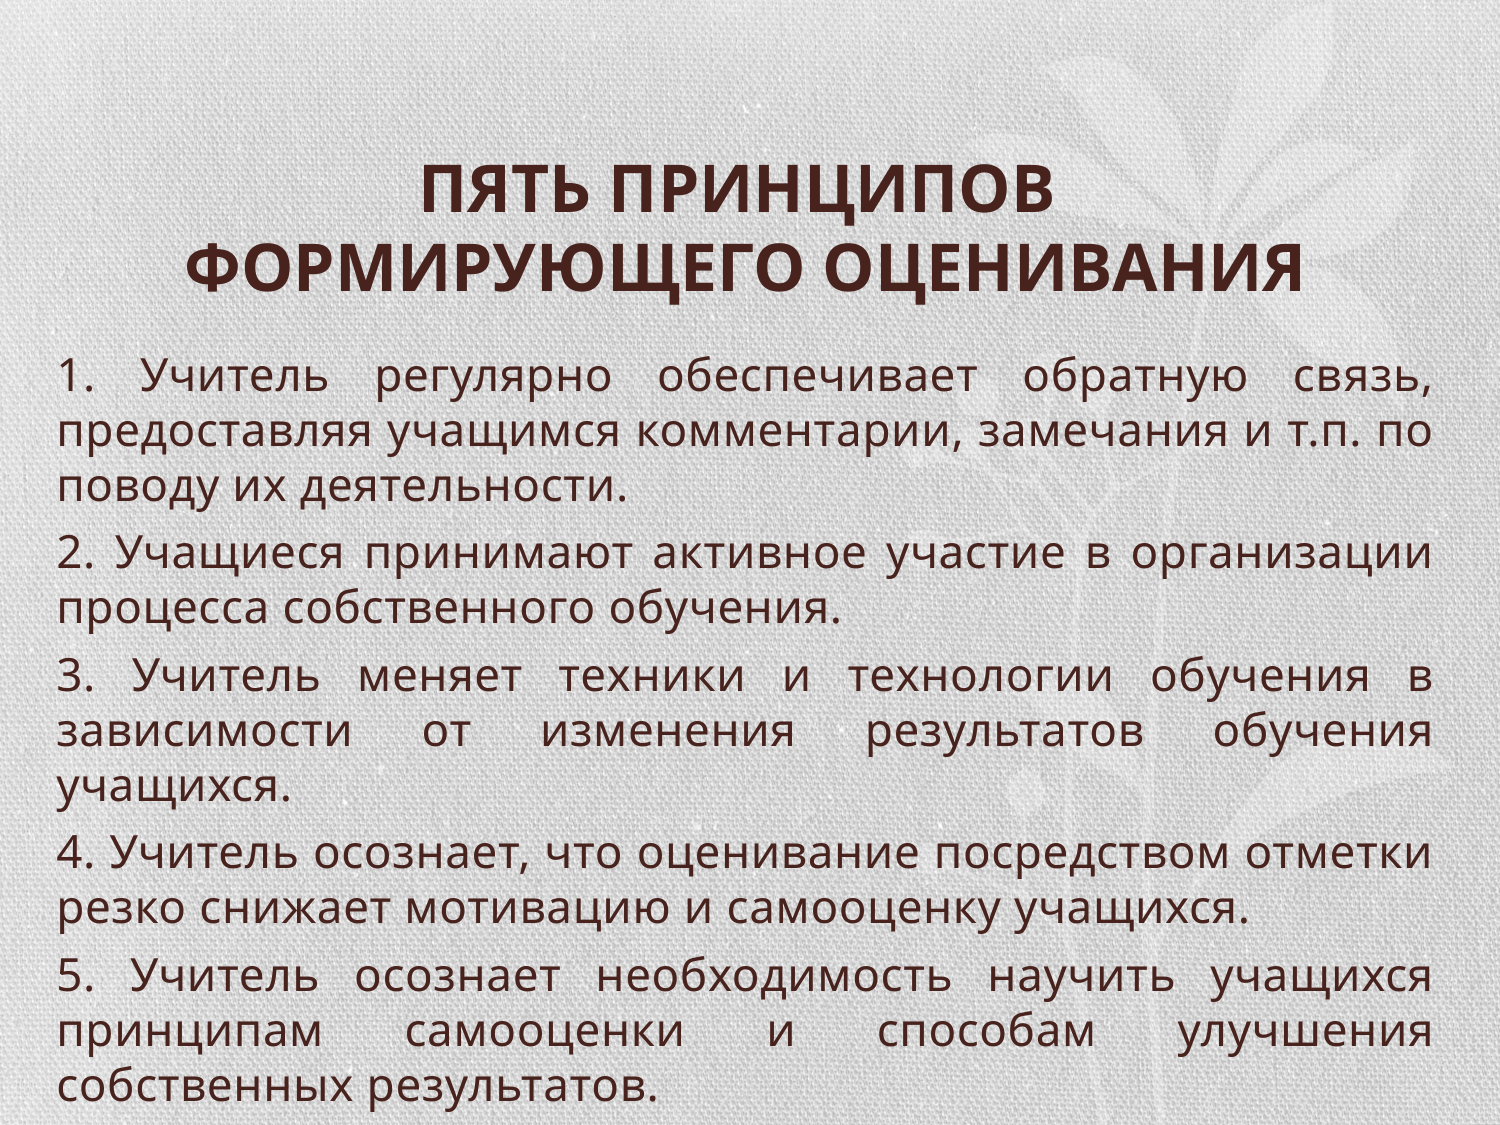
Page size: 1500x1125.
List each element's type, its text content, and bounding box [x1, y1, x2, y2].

title ПЯТЬ ПРИНЦИПОВ ФОРМИРУЮЩЕГО ОЦЕНИВАНИЯ [41, 137, 1451, 313]
list 1. Учитель регулярно обеспечивает обратную связь, предоставляя учащимся комментарии, замечания и т.п. по поводу их деятельности. 2. Учащиеся принимают активное участие в организации процесса собственного обучения. 3. Учитель меняет техники и технологии обучения в зависимости от изменения результатов обучения учащихся. 4. Учитель осознает, что оценивание посредством отметки резко снижает мотивацию и самооценку учащихся. 5. Учитель осознает необходимость научить учащихся принципам самооценки и способам улучшения собственных результатов. [41, 338, 1452, 1078]
